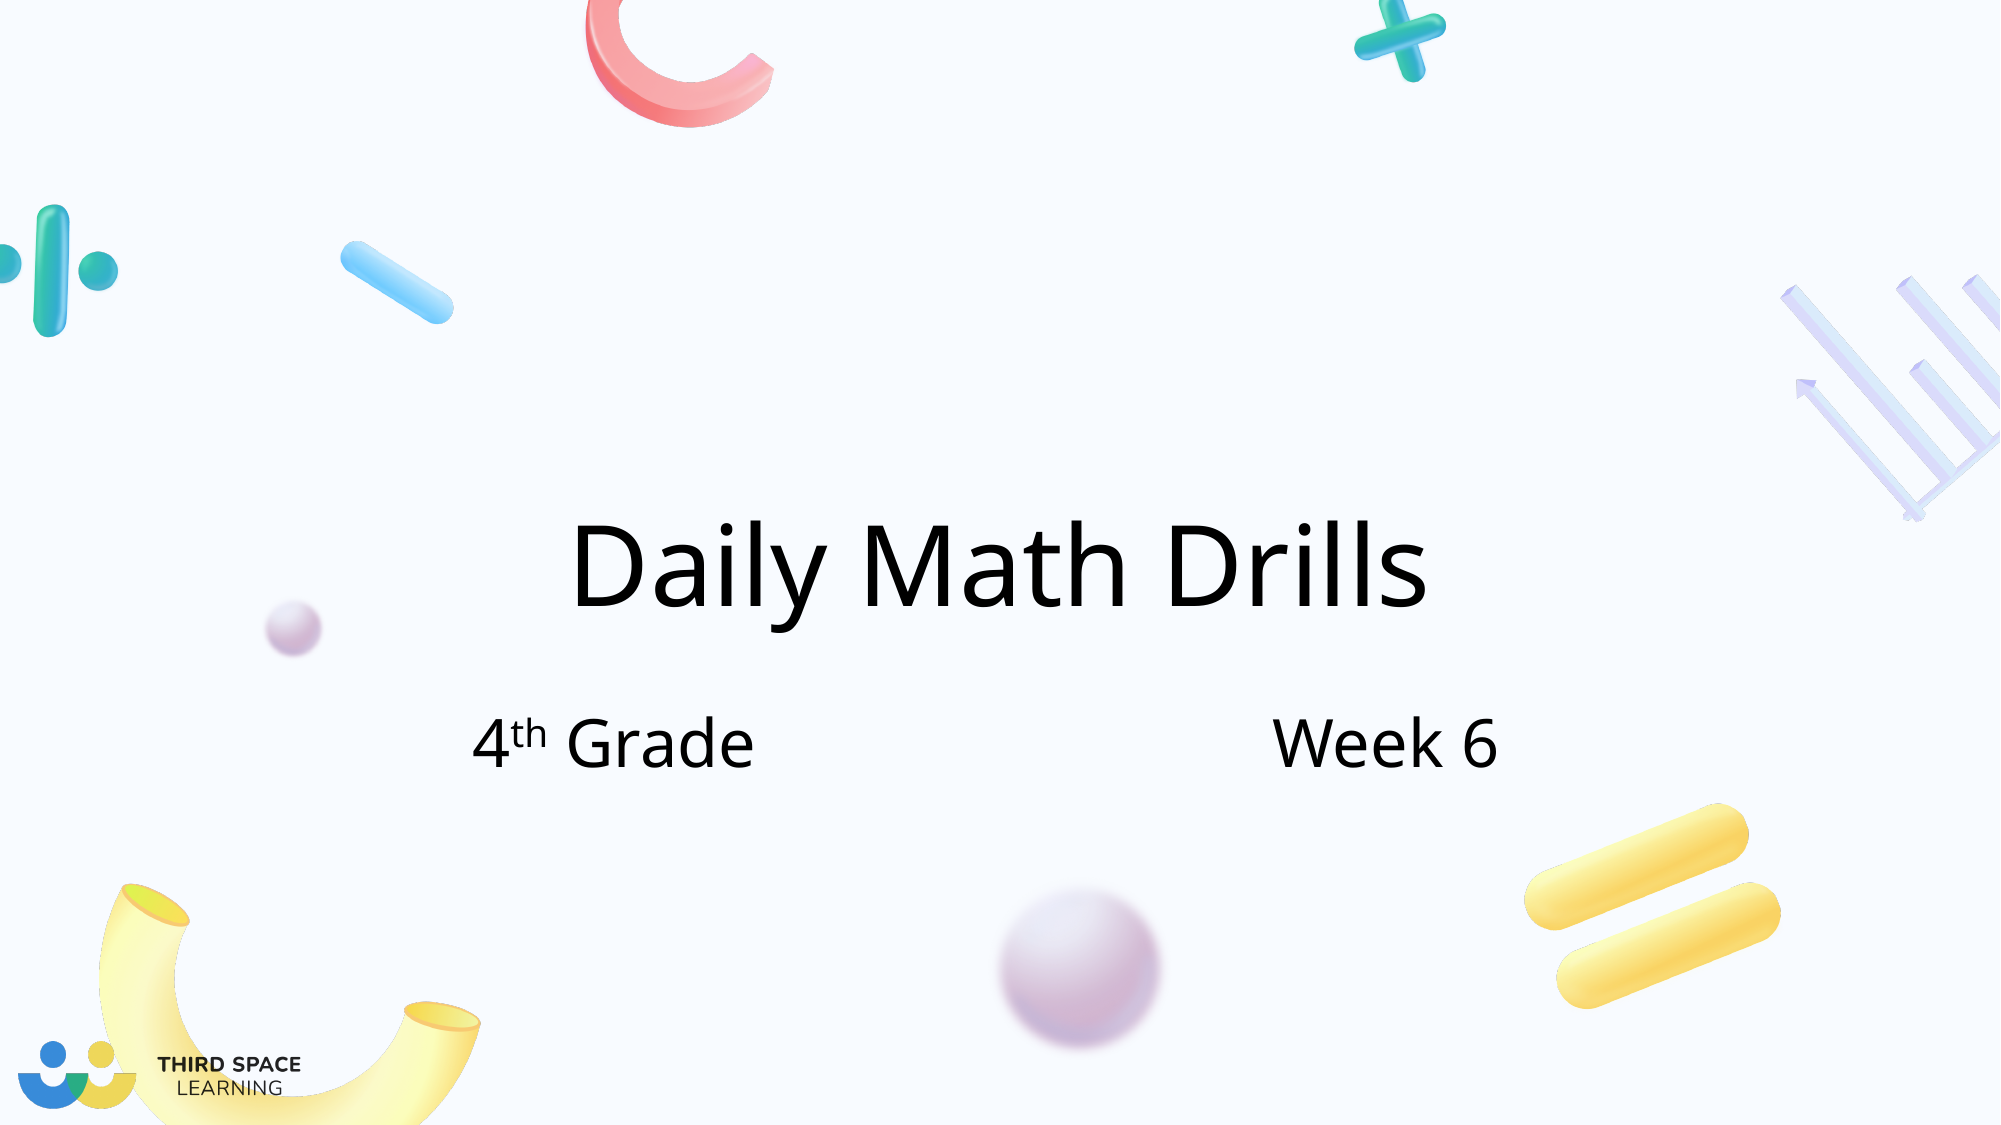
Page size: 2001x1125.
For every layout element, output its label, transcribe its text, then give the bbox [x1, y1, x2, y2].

picture [0, 0, 2000, 1125]
list 4th Grade [308, 703, 920, 821]
list Week 6 [1080, 703, 1692, 821]
